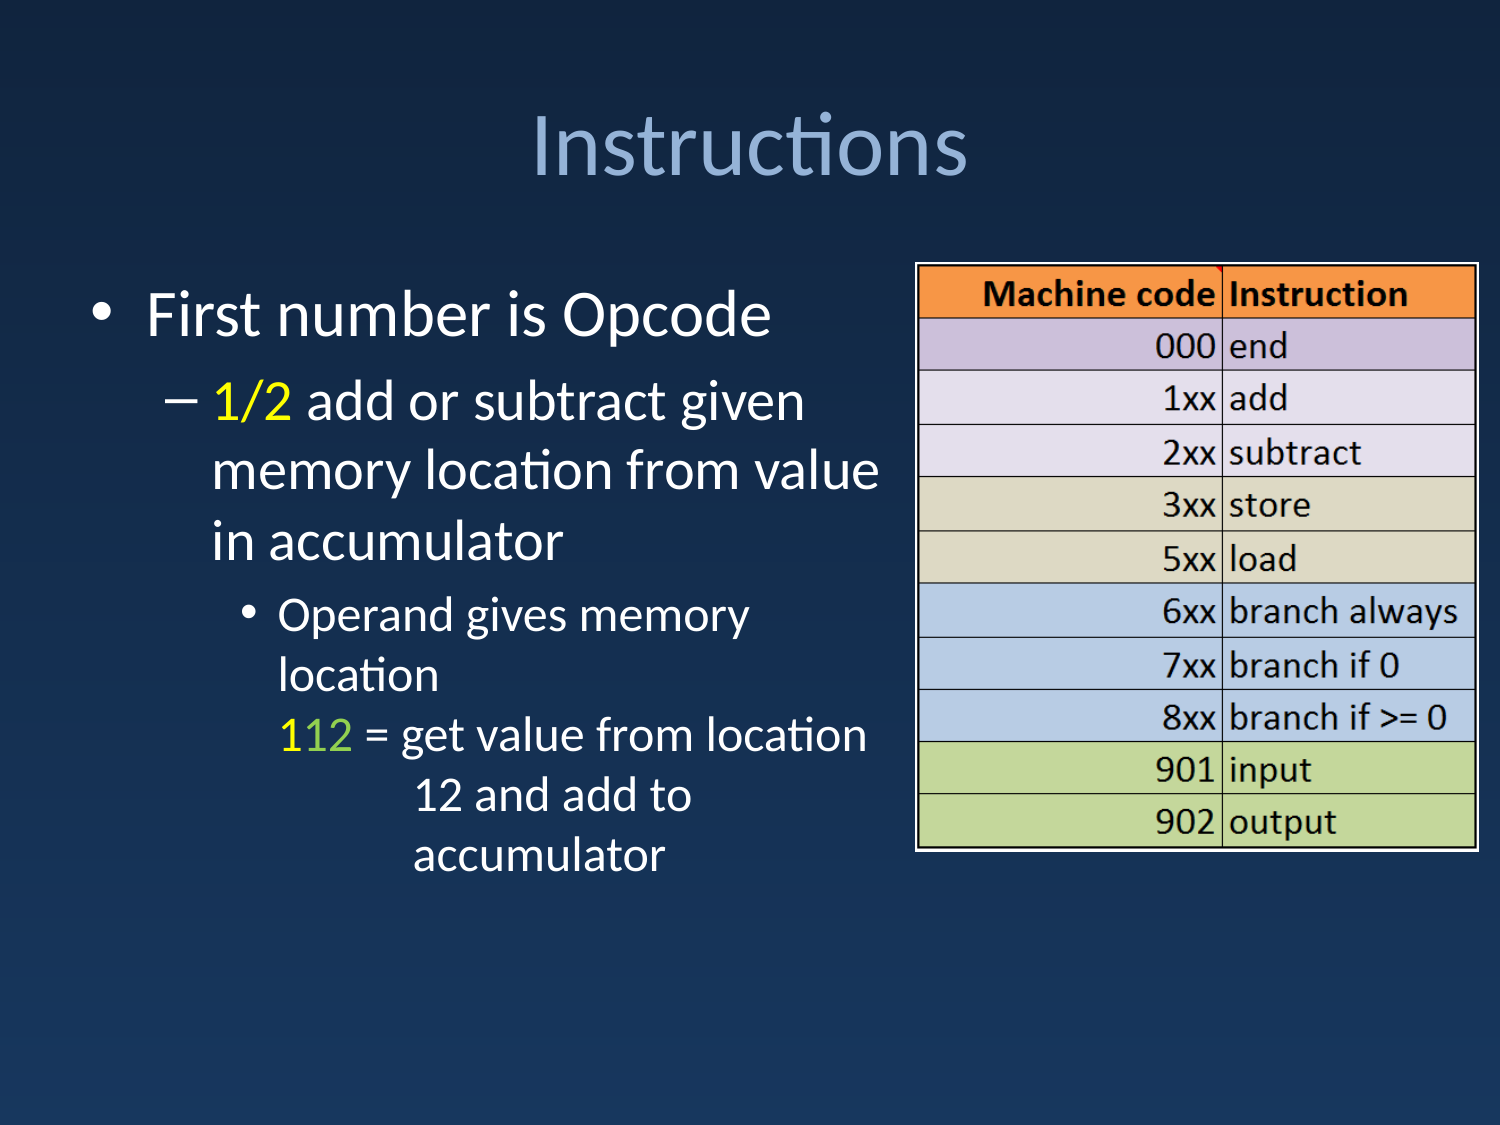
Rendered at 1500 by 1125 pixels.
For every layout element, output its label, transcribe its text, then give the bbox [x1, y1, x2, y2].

title Instructions [75, 45, 1425, 233]
picture [914, 262, 1479, 852]
list First number is Opcode 1/2 add or subtract given memory location from value in accumulator Operand gives memory location 112 = get value from location 12 and add to accumulator [75, 262, 1425, 1088]
